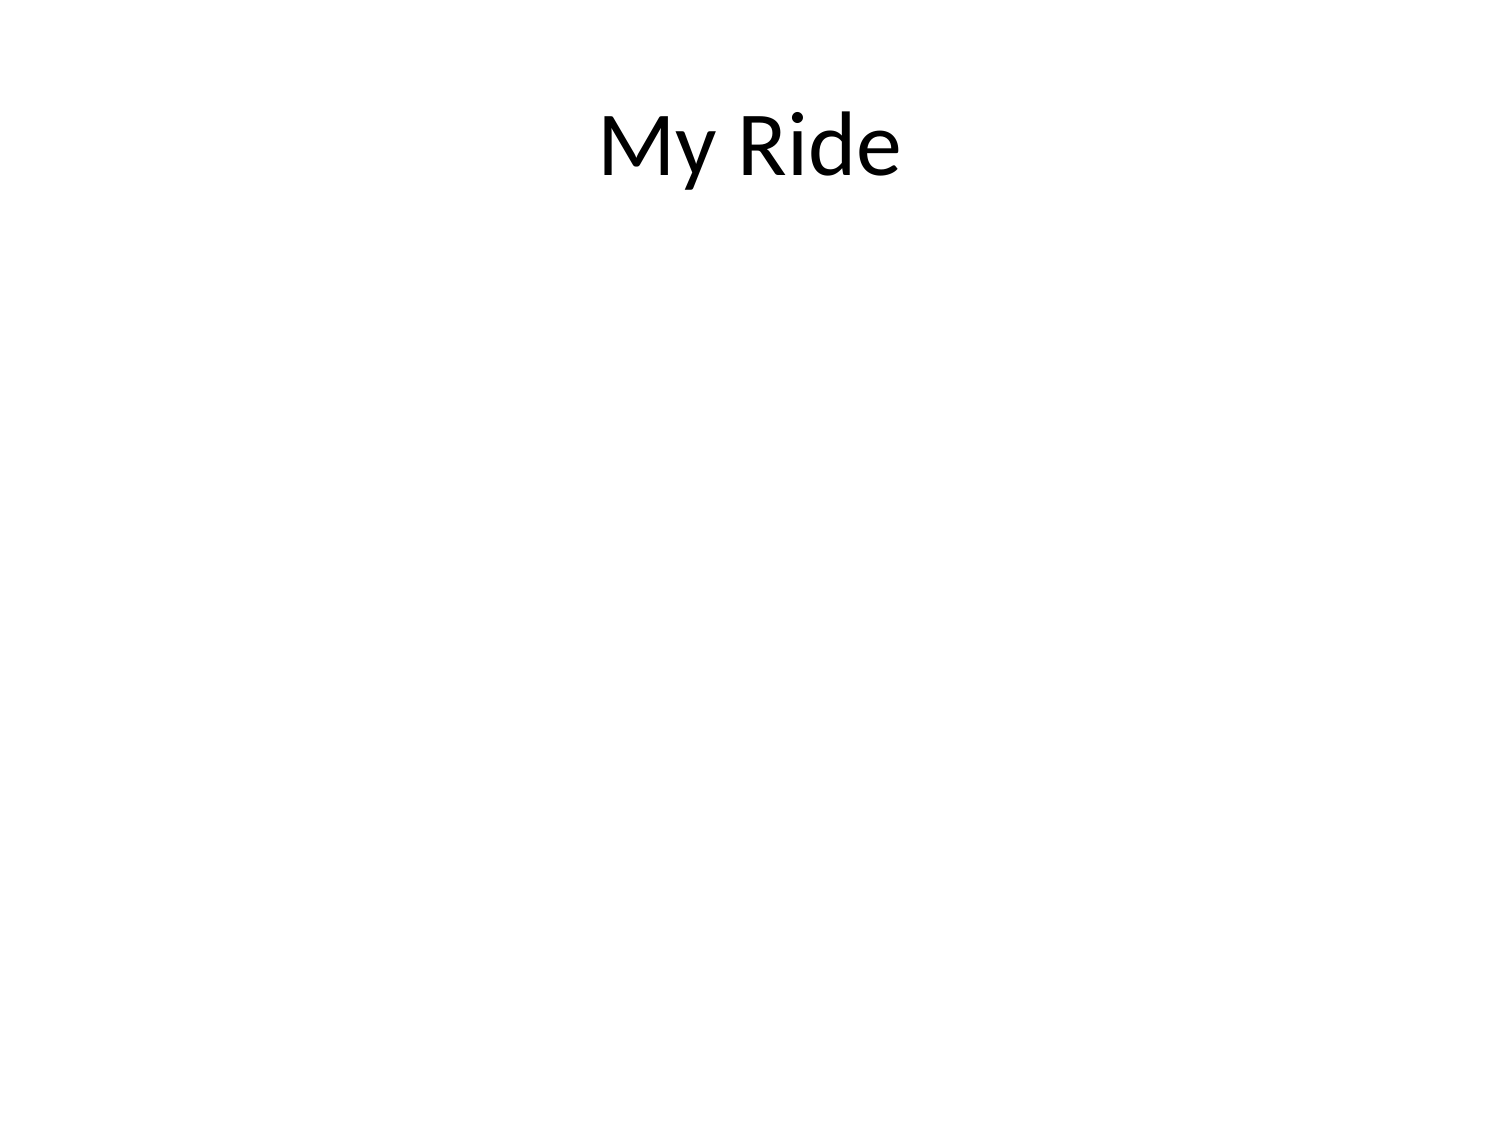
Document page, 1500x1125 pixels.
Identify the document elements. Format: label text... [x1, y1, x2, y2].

title My Ride [75, 45, 1425, 233]
